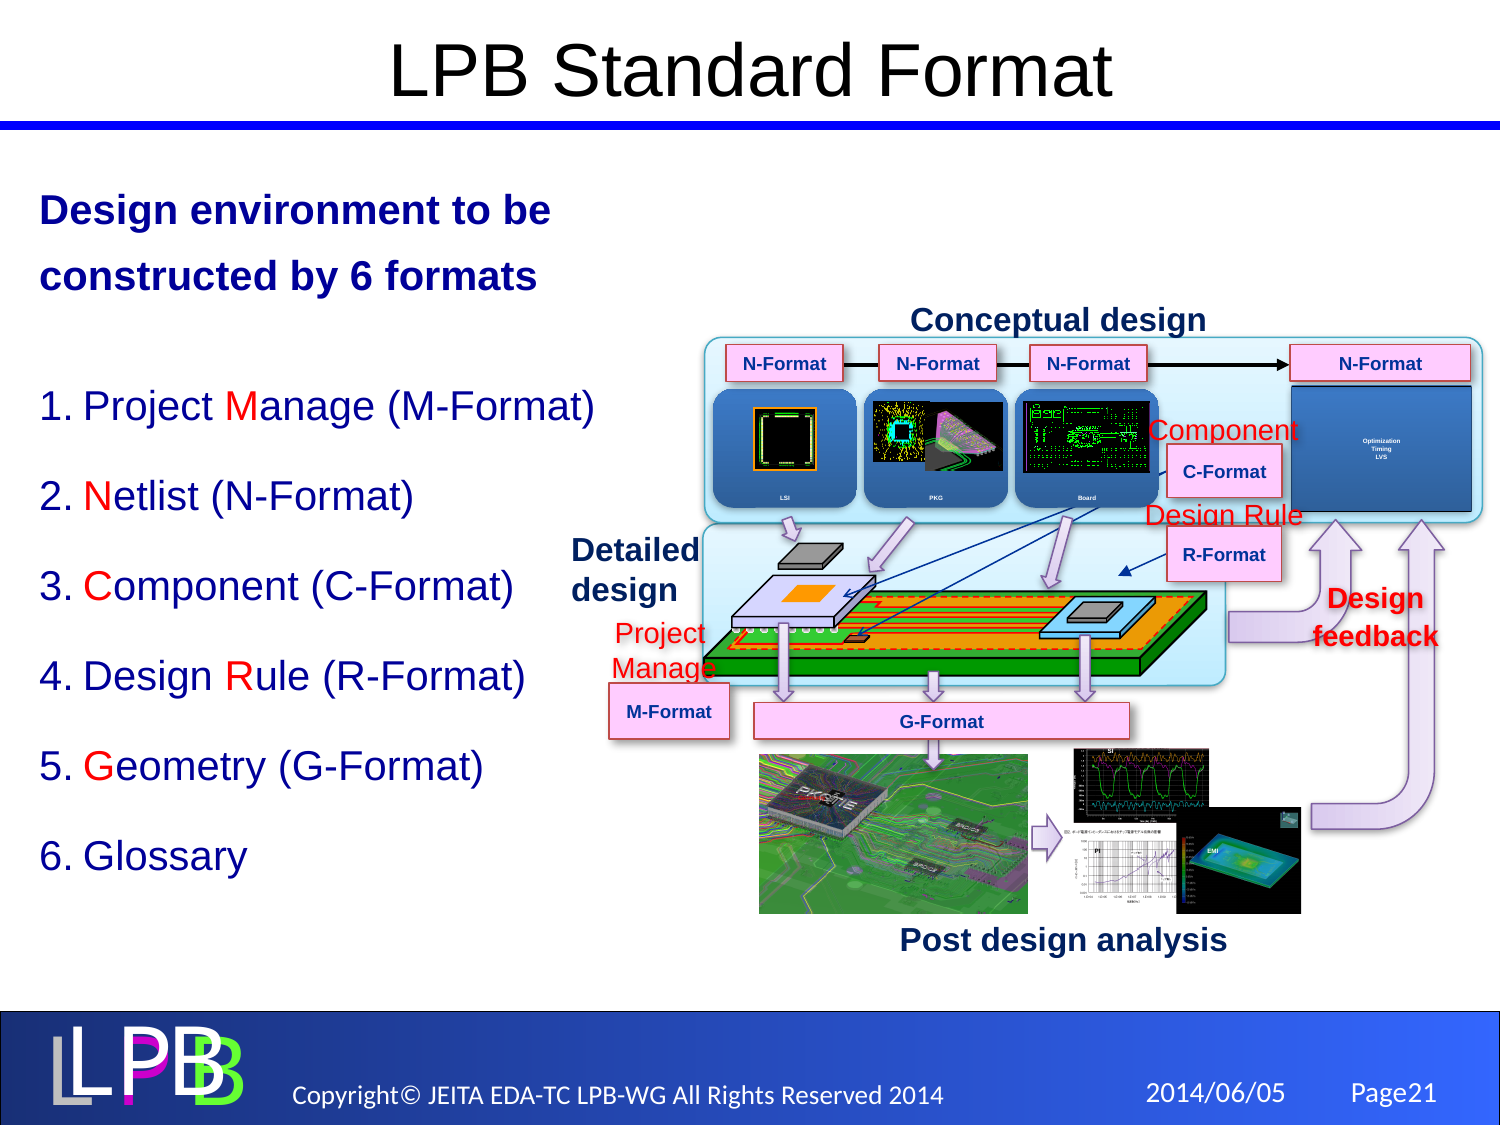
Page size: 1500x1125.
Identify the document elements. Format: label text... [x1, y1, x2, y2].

text_box Design environment to be constructed by 6 formats 1. Project Manage (M-Format) 2. Netlist (N-Format) 3. Component (C-Format) 4. Design Rule (R-Format) 5. Geometry (G-Format) 6. Glossary [24, 160, 611, 886]
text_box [556, 290, 1483, 967]
title LPB Standard Format [80, 19, 1424, 114]
